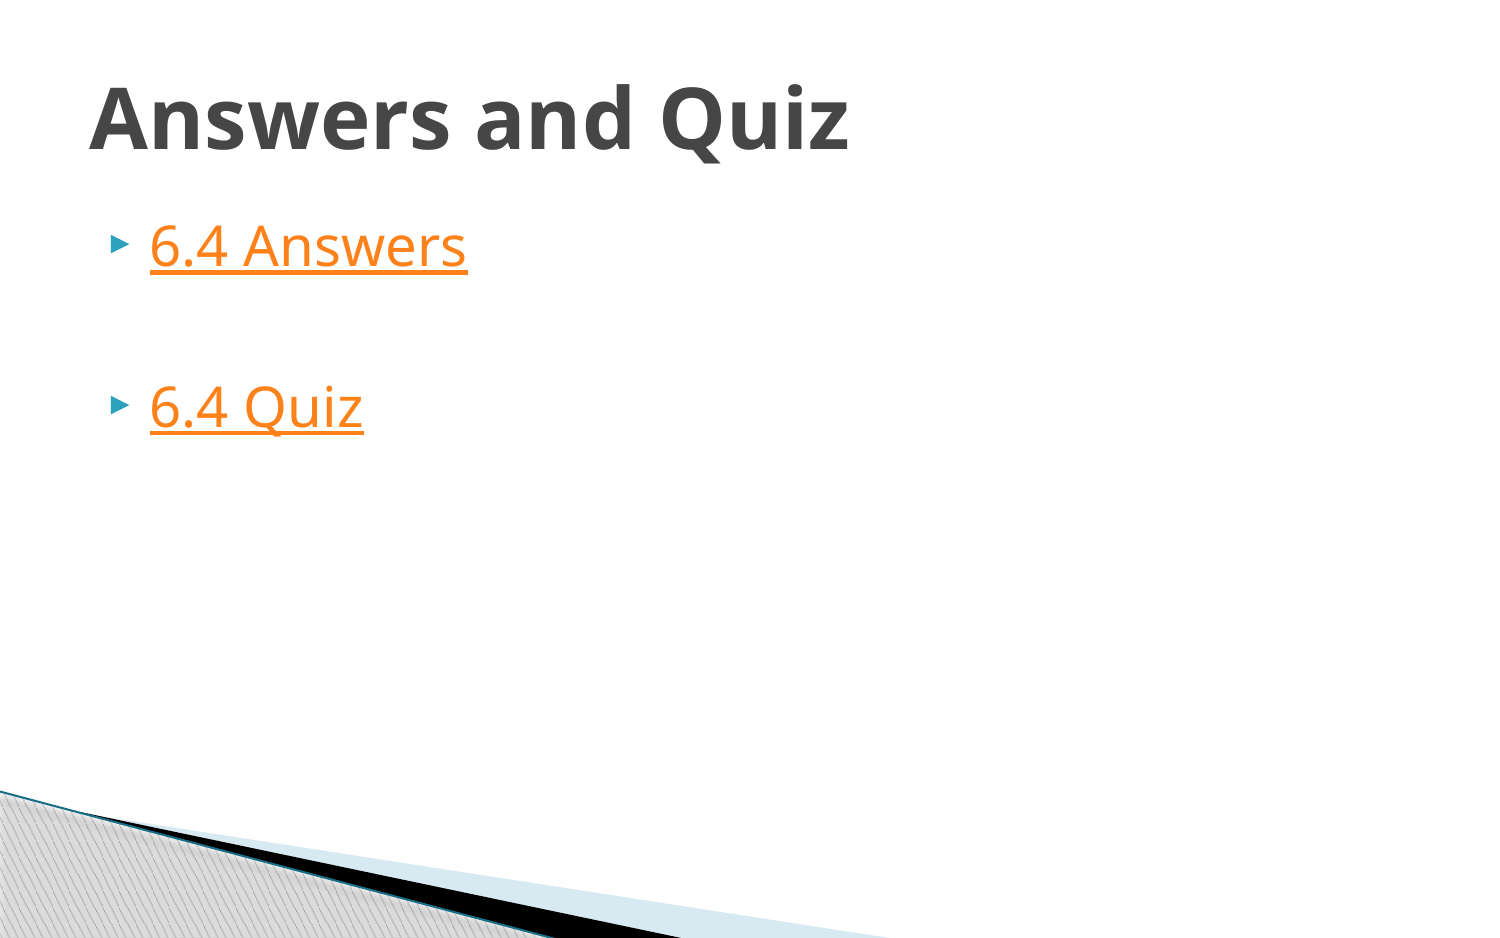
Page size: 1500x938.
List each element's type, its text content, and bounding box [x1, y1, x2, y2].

title Answers and Quiz [75, 37, 1425, 194]
list 6.4 Answers 6.4 Quiz [75, 202, 1425, 822]
